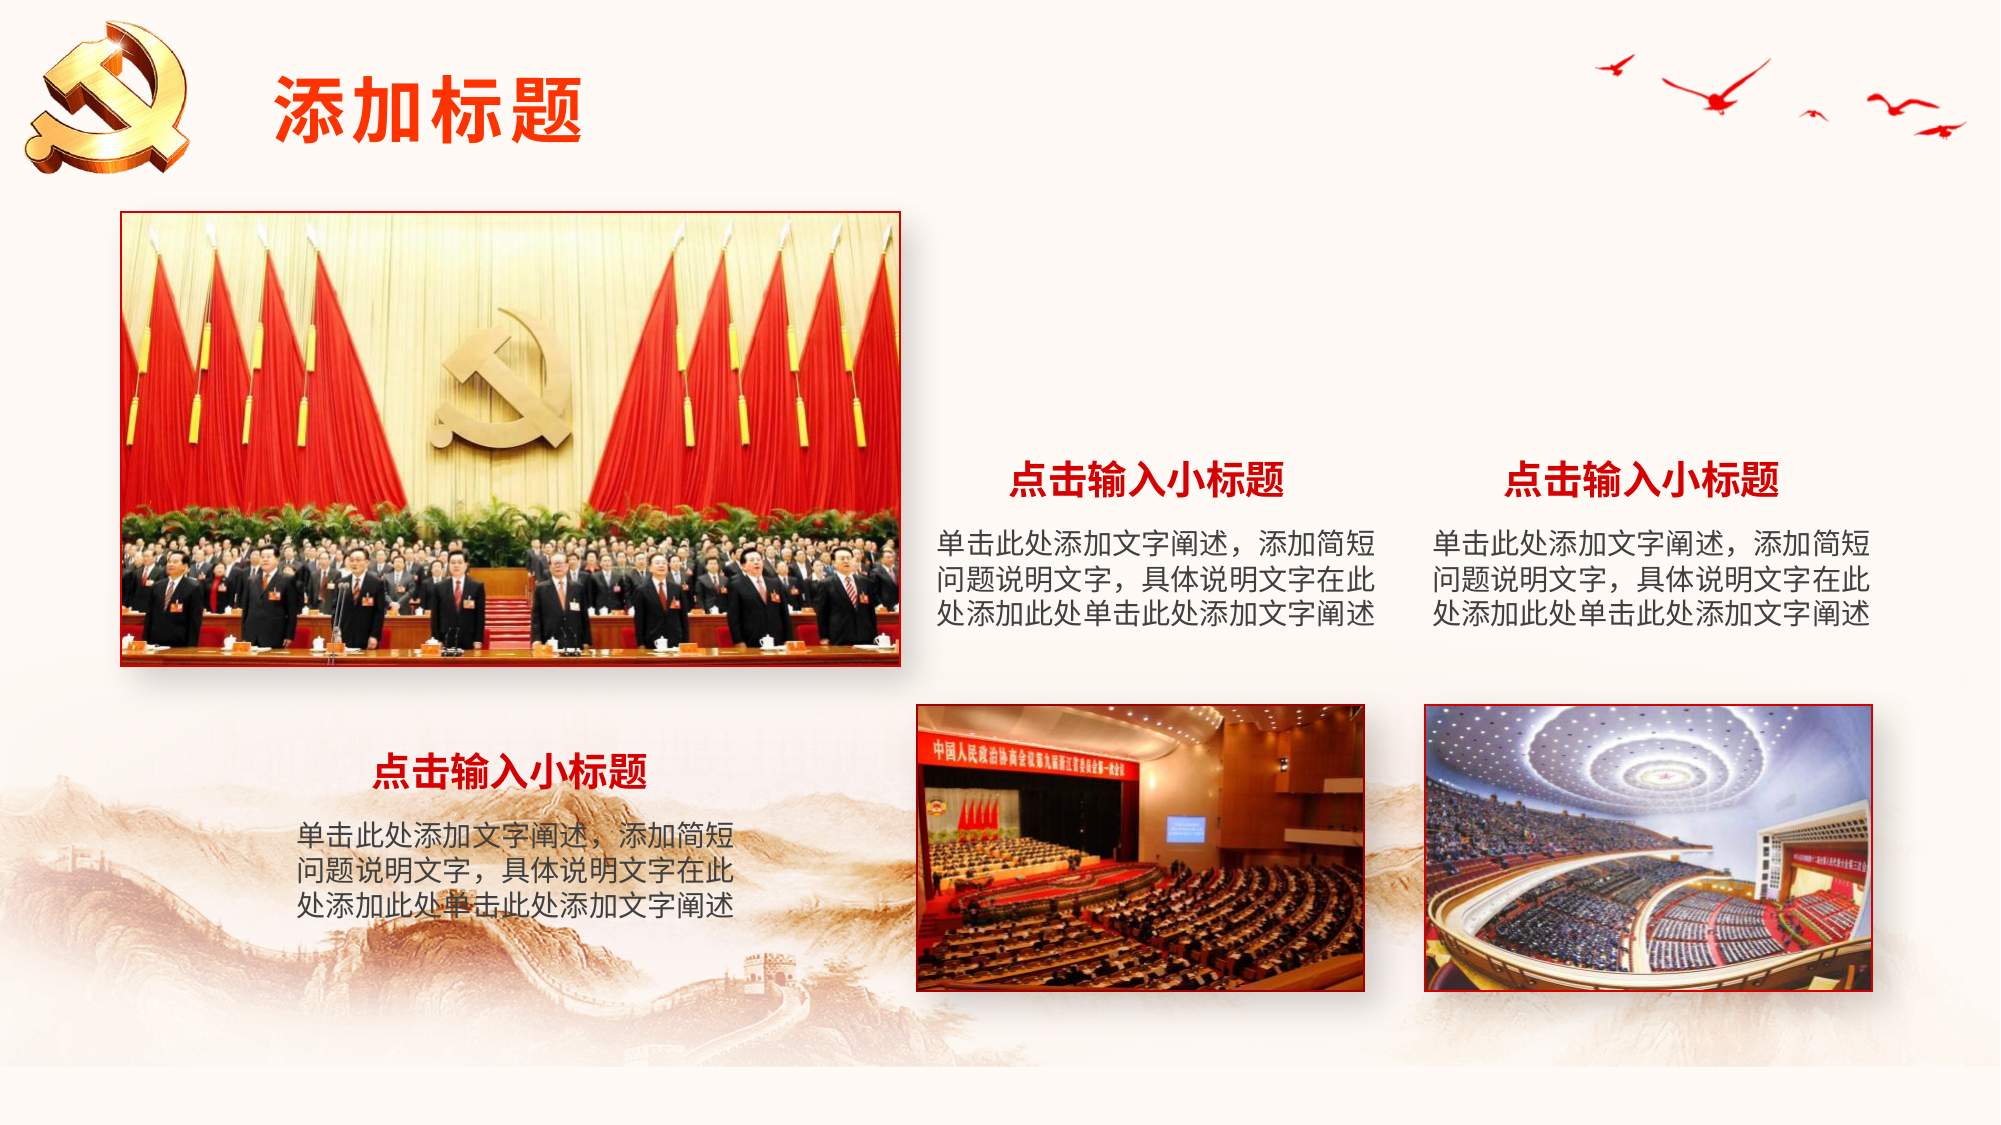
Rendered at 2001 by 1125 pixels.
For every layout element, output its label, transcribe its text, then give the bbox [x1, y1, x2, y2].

list 添加标题 [257, 56, 1676, 160]
text_box 点击输入小标题 [291, 736, 728, 802]
picture [1595, 54, 1967, 141]
text_box [916, 704, 1365, 992]
text_box 单击此处添加文字阐述，添加简短问题说明文字，具体说明文字在此处添加此处单击此处添加文字阐述 [1403, 525, 1900, 650]
picture [0, 592, 2001, 1067]
text_box [1424, 704, 1873, 992]
text_box 单击此处添加文字阐述，添加简短问题说明文字，具体说明文字在此处添加此处单击此处添加文字阐述 [267, 816, 765, 941]
text_box 点击输入小标题 [928, 445, 1366, 510]
text_box [120, 211, 901, 667]
text_box 单击此处添加文字阐述，添加简短问题说明文字，具体说明文字在此处添加此处单击此处添加文字阐述 [908, 525, 1403, 650]
text_box 点击输入小标题 [1424, 445, 1861, 510]
picture [20, 7, 195, 187]
